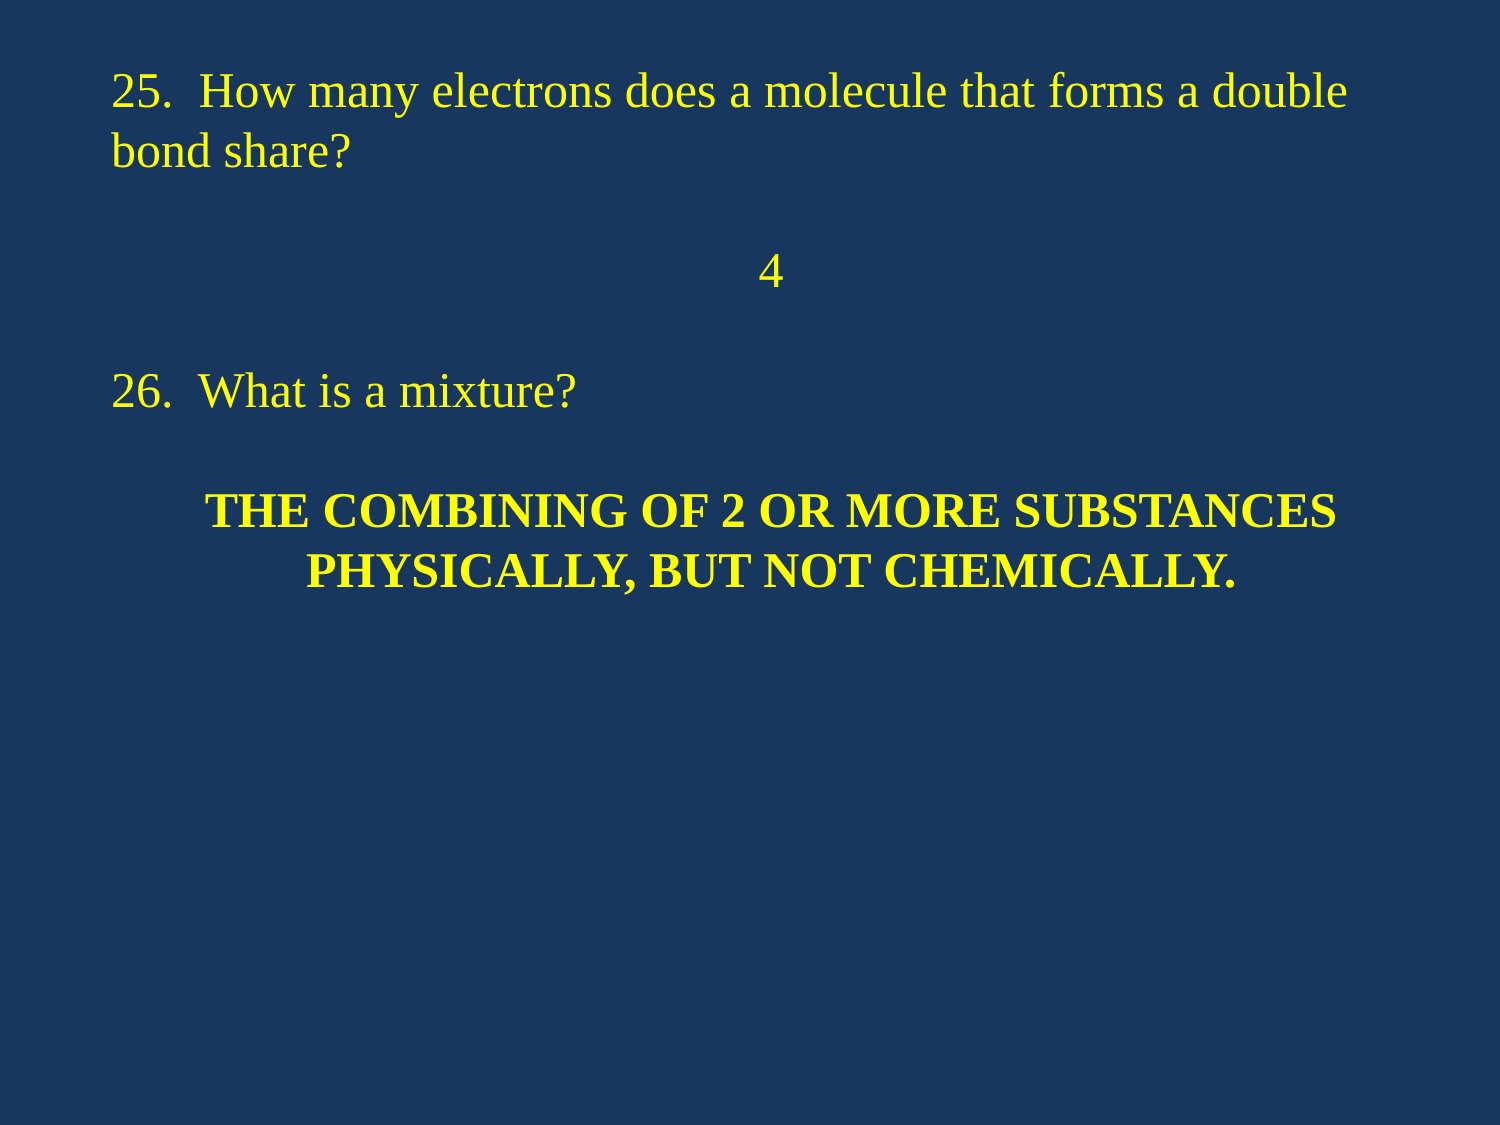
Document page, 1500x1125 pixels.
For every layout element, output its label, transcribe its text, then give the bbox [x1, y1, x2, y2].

text_box 25. How many electrons does a molecule that forms a double bond share? 4 26. What is a mixture? THE COMBINING OF 2 OR MORE SUBSTANCES PHYSICALLY, BUT NOT CHEMICALLY. [96, 49, 1447, 710]
